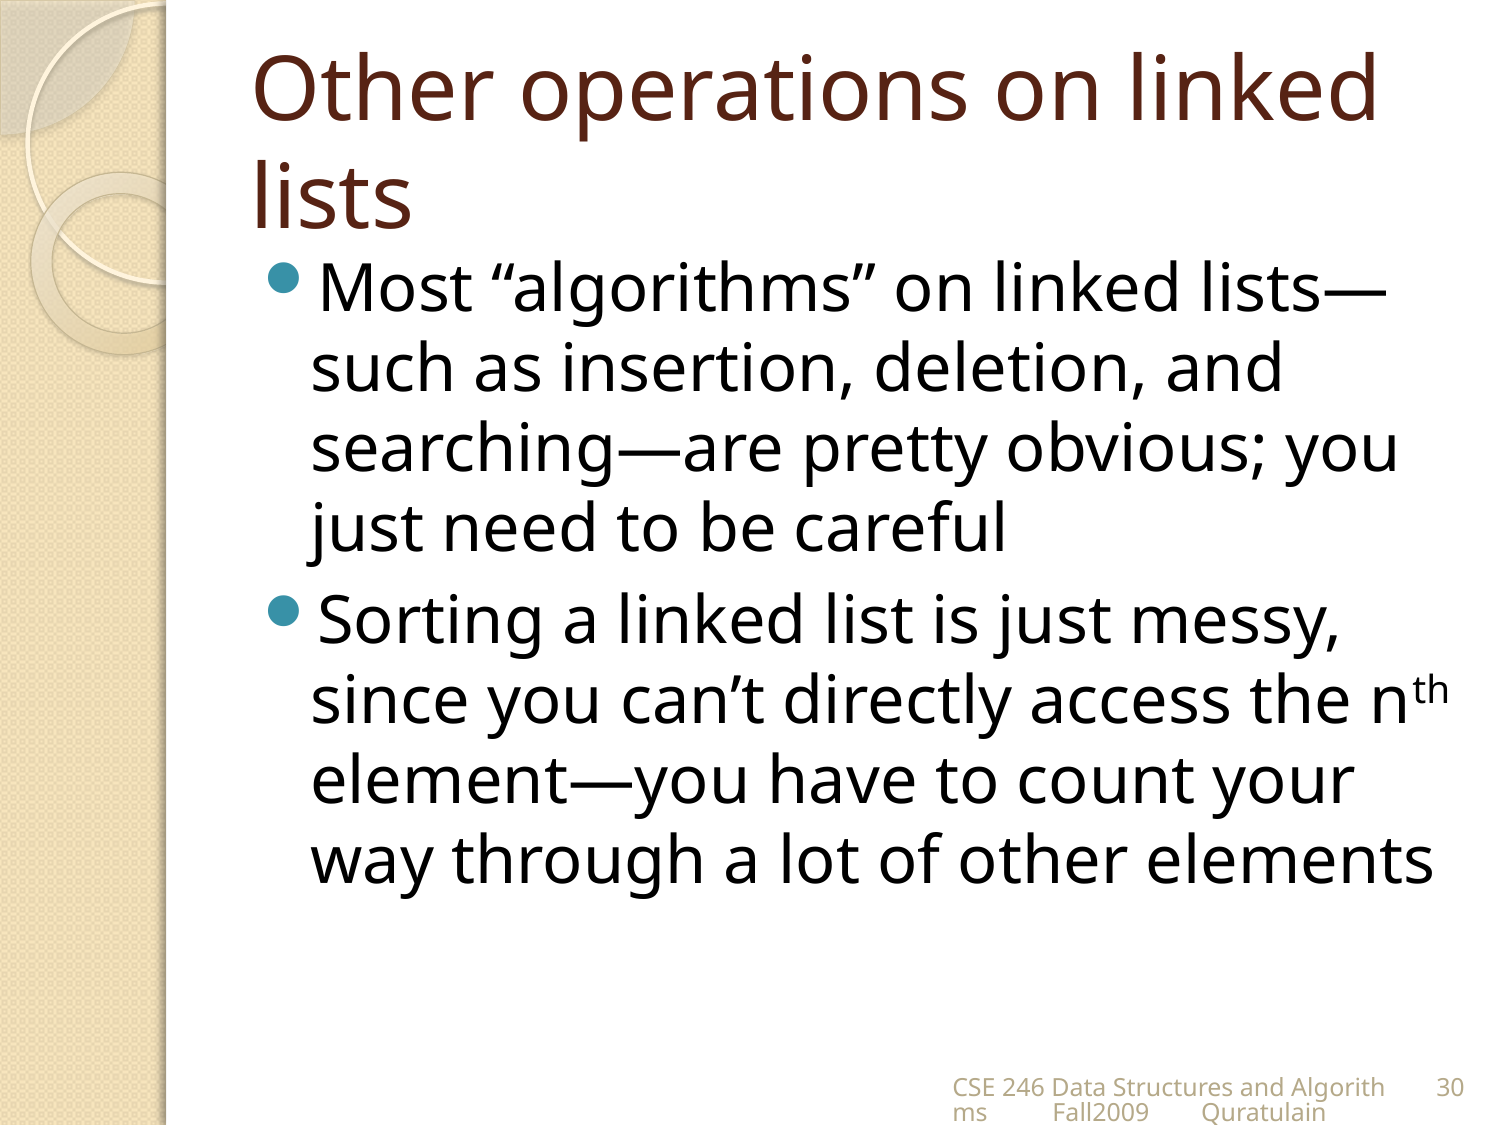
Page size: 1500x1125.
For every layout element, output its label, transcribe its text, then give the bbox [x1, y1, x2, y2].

list Most “algorithms” on linked lists—such as insertion, deletion, and searching—are pretty obvious; you just need to be careful Sorting a linked list is just messy, since you can’t directly access the nth element—you have to count your way through a lot of other elements [235, 237, 1466, 1025]
slide_number 30 [1413, 1034, 1488, 1113]
title Other operations on linked lists [235, 45, 1466, 233]
footer CSE 246 Data Structures and Algorithms Fall2009 Quratulain [937, 1034, 1413, 1113]
